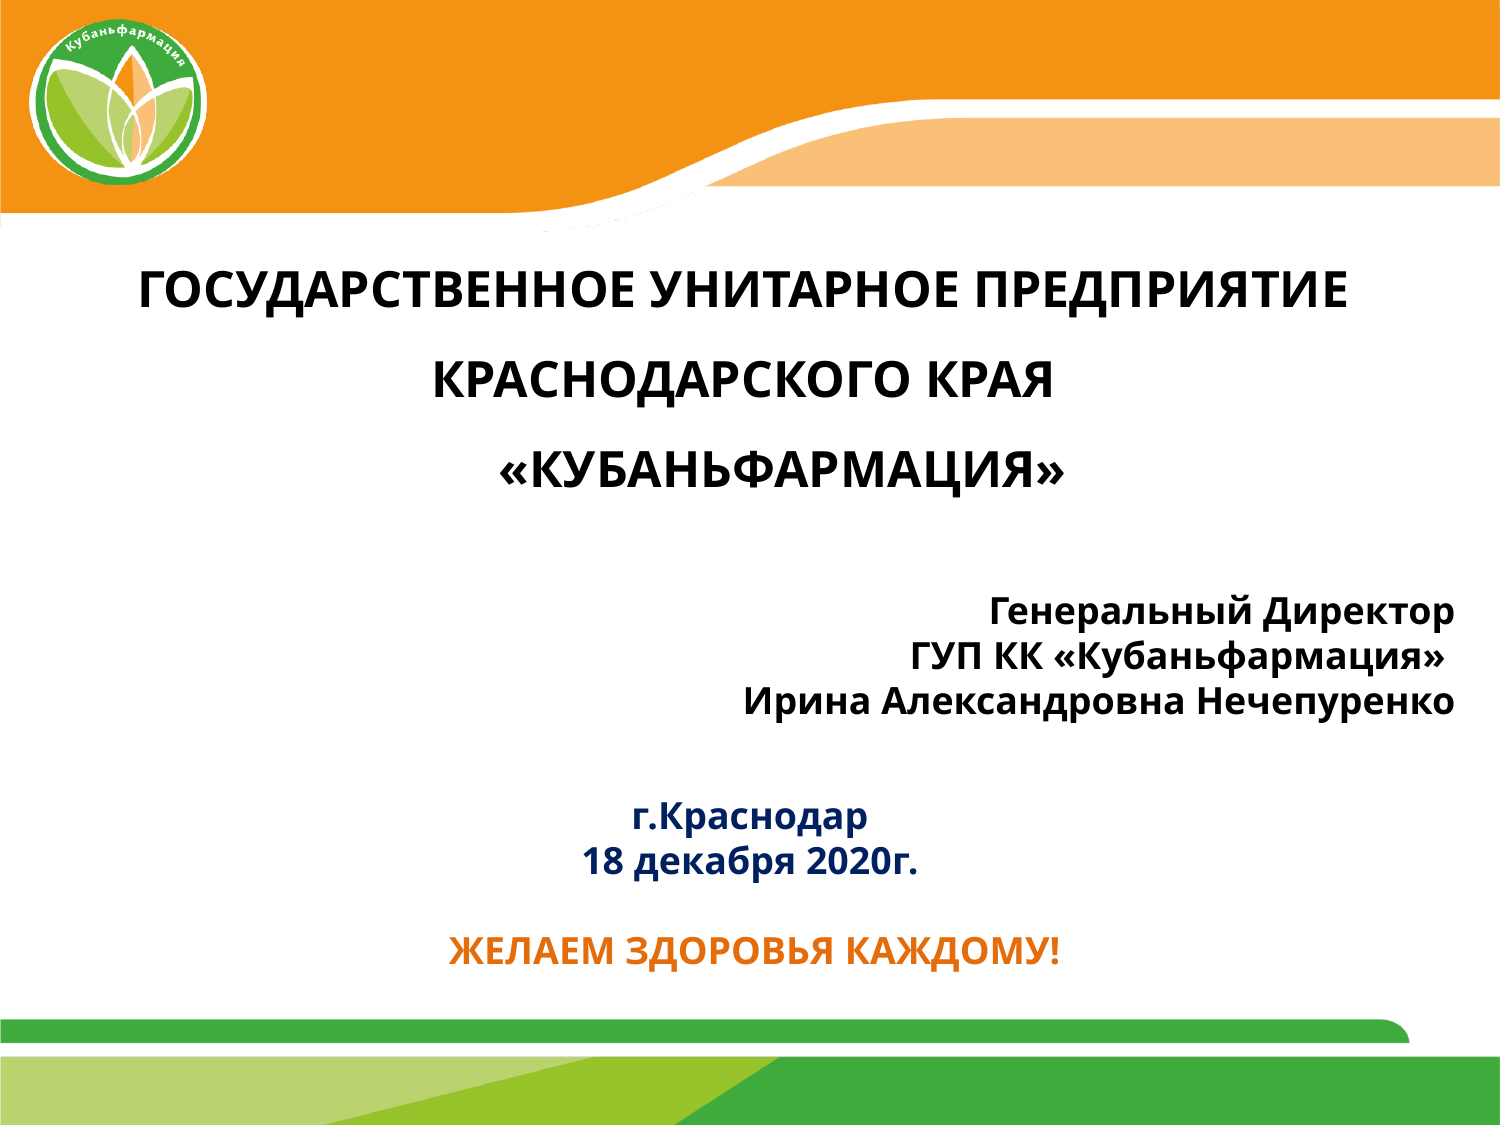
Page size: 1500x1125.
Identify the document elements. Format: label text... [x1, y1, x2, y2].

text_box ГОСУДАРСТВЕННОЕ УНИТАРНОЕ ПРЕДПРИЯТИЕ КРАСНОДАРСКОГО КРАЯ «КУБАНЬФАРМАЦИЯ» Генеральный Директор ГУП КК «Кубаньфармация» Ирина Александровна Нечепуренко г.Краснодар 18 декабря 2020г. ЖЕЛАЕМ ЗДОРОВЬЯ КАЖДОМУ! [29, 219, 1471, 1075]
picture [0, 0, 1500, 1125]
